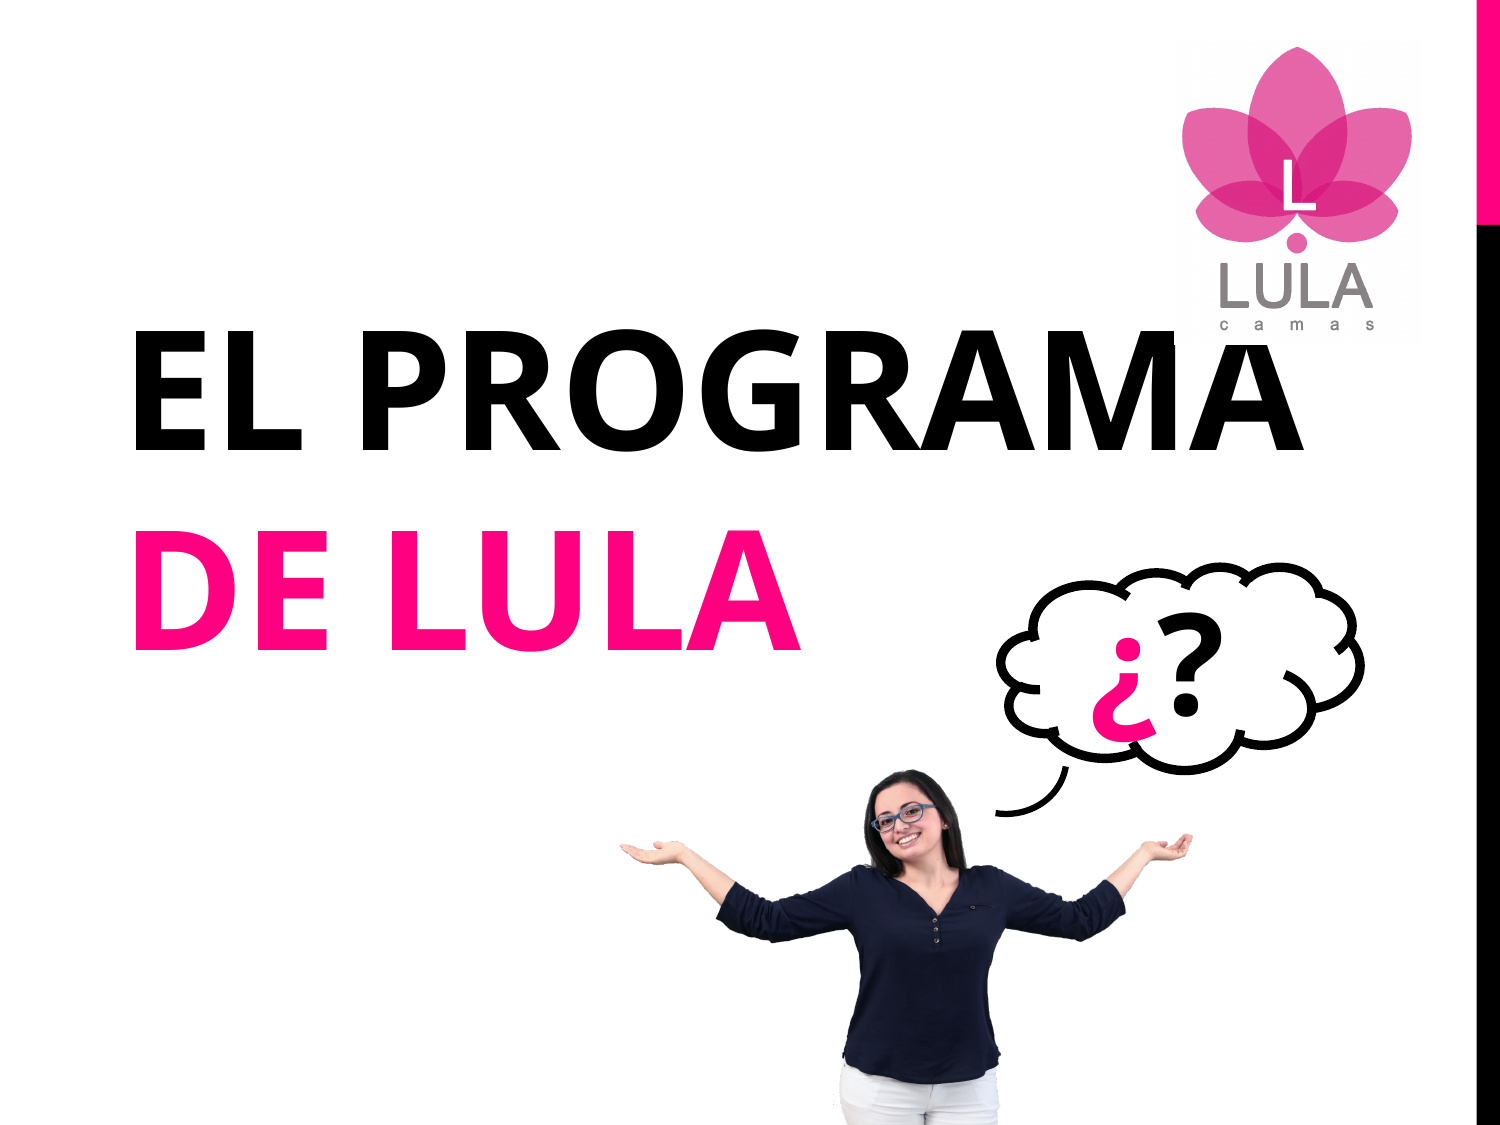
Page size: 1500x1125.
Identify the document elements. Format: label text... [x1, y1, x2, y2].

title El programa de lula [105, 0, 1400, 691]
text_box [601, 565, 1361, 1125]
picture [1173, 40, 1422, 345]
